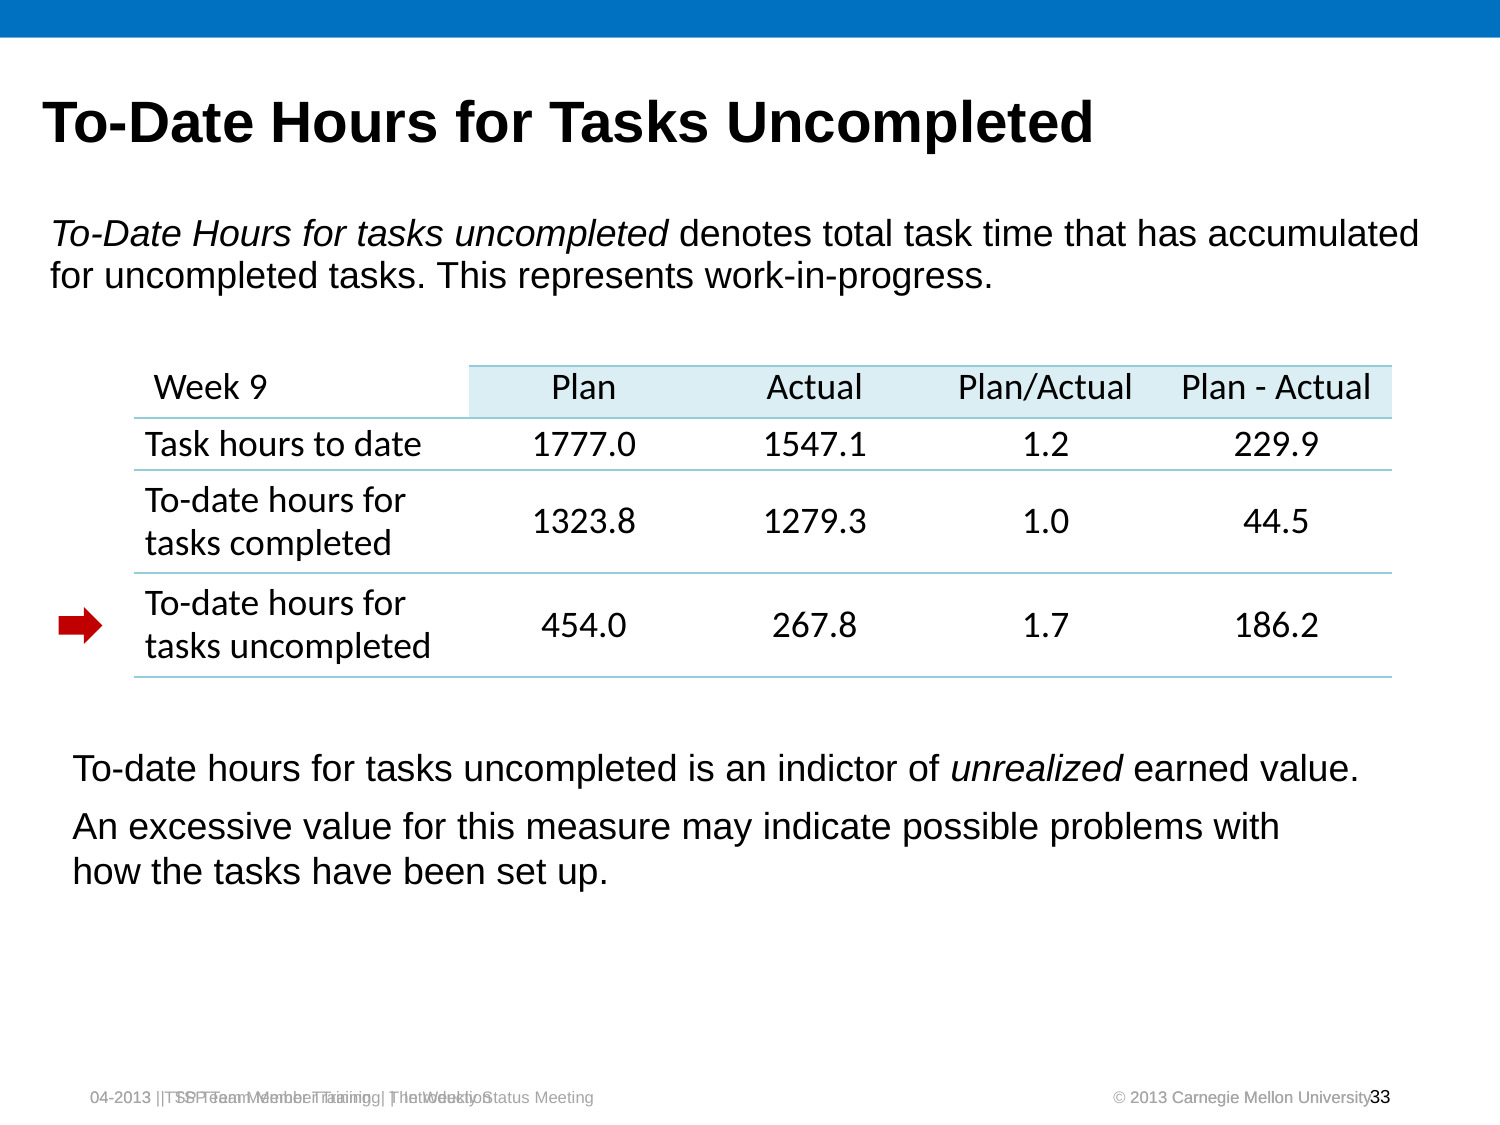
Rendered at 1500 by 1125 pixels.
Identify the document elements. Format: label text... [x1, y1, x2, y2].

table_cell Task hours to date [134, 419, 469, 469]
table_cell 1.7 [930, 574, 1161, 676]
table_cell 229.9 [1161, 419, 1392, 469]
table_cell 267.8 [699, 574, 930, 676]
table_cell 186.2 [1161, 574, 1392, 676]
table_cell 1.2 [930, 419, 1161, 469]
table_cell 1279.3 [699, 471, 930, 572]
table_header Plan/Actual [930, 367, 1161, 417]
title To-Date Hours for Tasks Uncompleted [41, 97, 1466, 155]
list To-Date Hours for tasks uncompleted denotes total task time that has accumulated for uncompleted tasks. This represents work-in-progress. [49, 211, 1438, 401]
table_header Plan - Actual [1161, 367, 1392, 417]
table_cell To-date hours for tasks completed [134, 471, 469, 572]
table_cell 1777.0 [469, 419, 699, 469]
table_cell 1.0 [930, 471, 1161, 572]
table_cell 1323.8 [469, 471, 699, 572]
table_header Week 9 [134, 366, 469, 417]
text_box To-date hours for tasks uncompleted is an indictor of unrealized earned value. An excessive value for this measure may indicate possible problems with how the tasks have been set up. [57, 736, 1375, 945]
table_header Actual [699, 367, 930, 417]
table_cell To-date hours for tasks uncompleted [134, 574, 469, 676]
table_cell 1547.1 [699, 419, 930, 469]
table_header Plan [469, 367, 699, 417]
table_cell 454.0 [469, 574, 699, 676]
text_box [58, 607, 103, 644]
table_cell 44.5 [1161, 471, 1392, 572]
